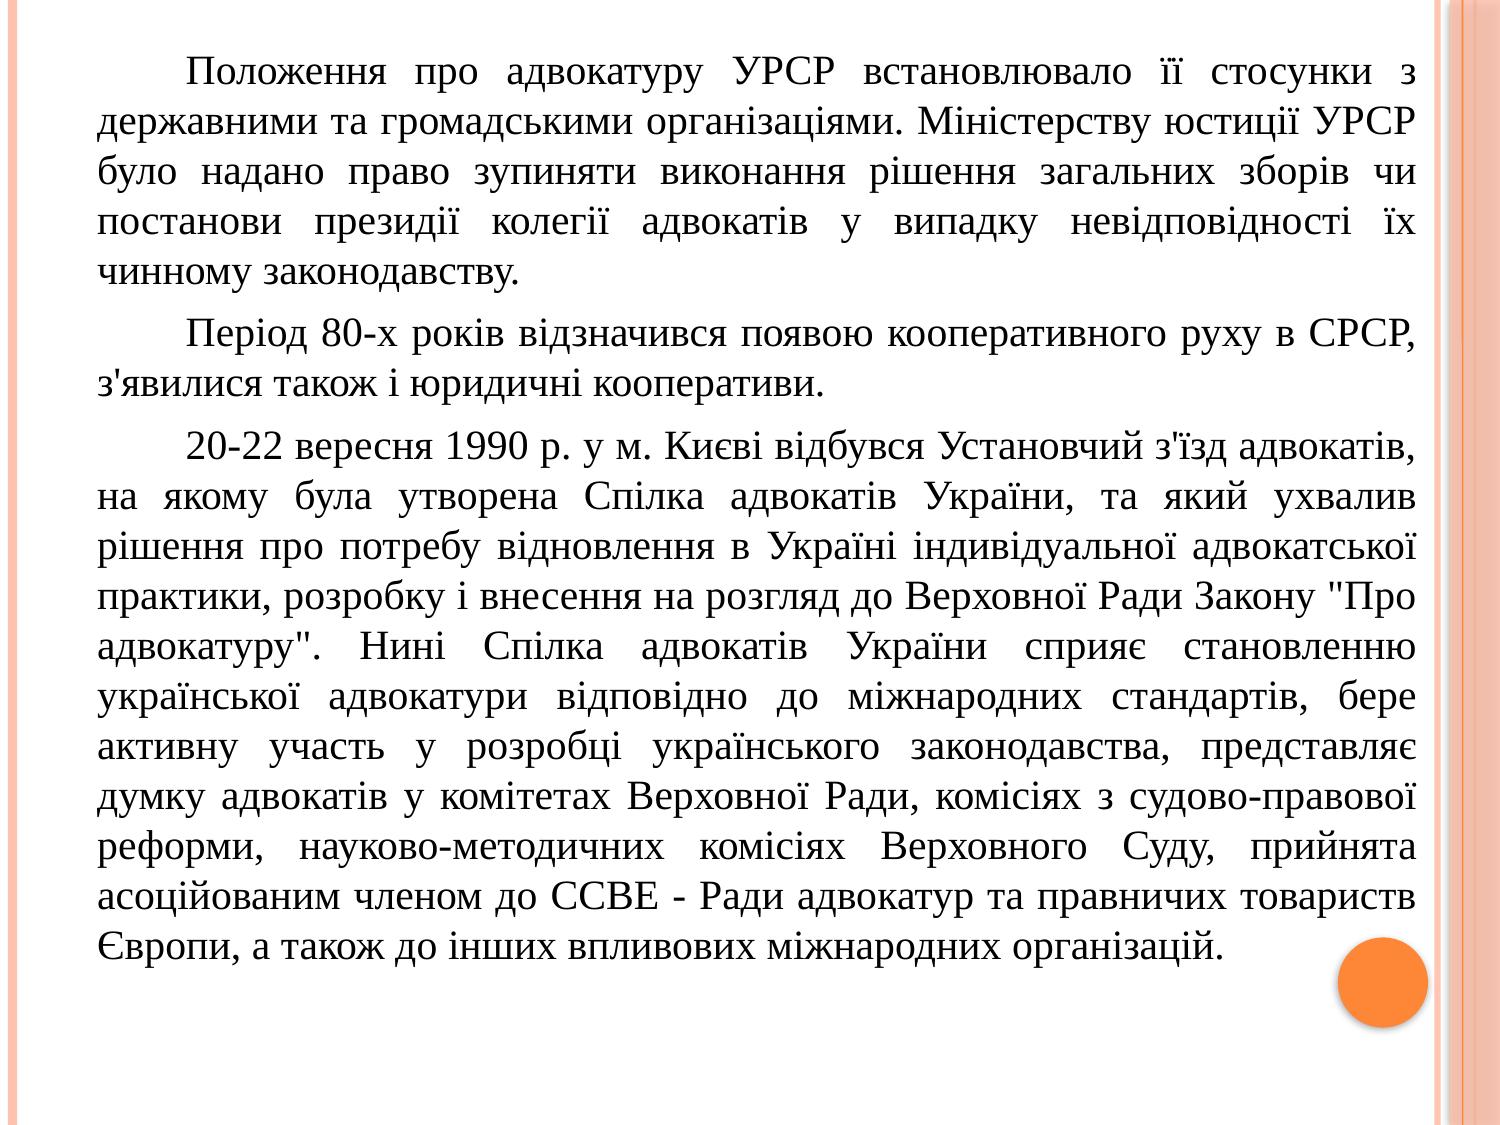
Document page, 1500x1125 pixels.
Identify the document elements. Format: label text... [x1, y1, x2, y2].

list Положення про адвокатуру УРСР встановлювало її стосунки з державними та громадськими організаціями. Міністерству юстиції УРСР було надано право зупиняти виконання рішення загальних зборів чи постанови президії колегії адвокатів у випадку невідповідності їх чинному законодавству. Період 80-х років відзначився появою кооперативного руху в СРСР, з'явилися також і юридичні кооперативи. 20-22 вересня 1990 р. у м. Києві відбувся Установчий з'їзд адвокатів, на якому була утворена Спілка адвокатів України, та який ухвалив рішення про потребу відновлення в Україні індивідуальної адвокатської практики, розробку і внесення на розгляд до Верховної Ради Закону "Про адвокатуру". Нині Спілка адвокатів України сприяє становленню української адвокатури відповідно до міжнародних стандартів, бере активну участь у розробці українського законодавства, представляє думку адвокатів у комітетах Верховної Ради, комісіях з судово-правової реформи, науково-методичних комісіях Верховного Суду, прийнята асоційованим членом до ССВЕ - Ради адвокатур та правничих товариств Європи, а також до інших впливових міжнародних організацій. [81, 34, 1433, 1055]
